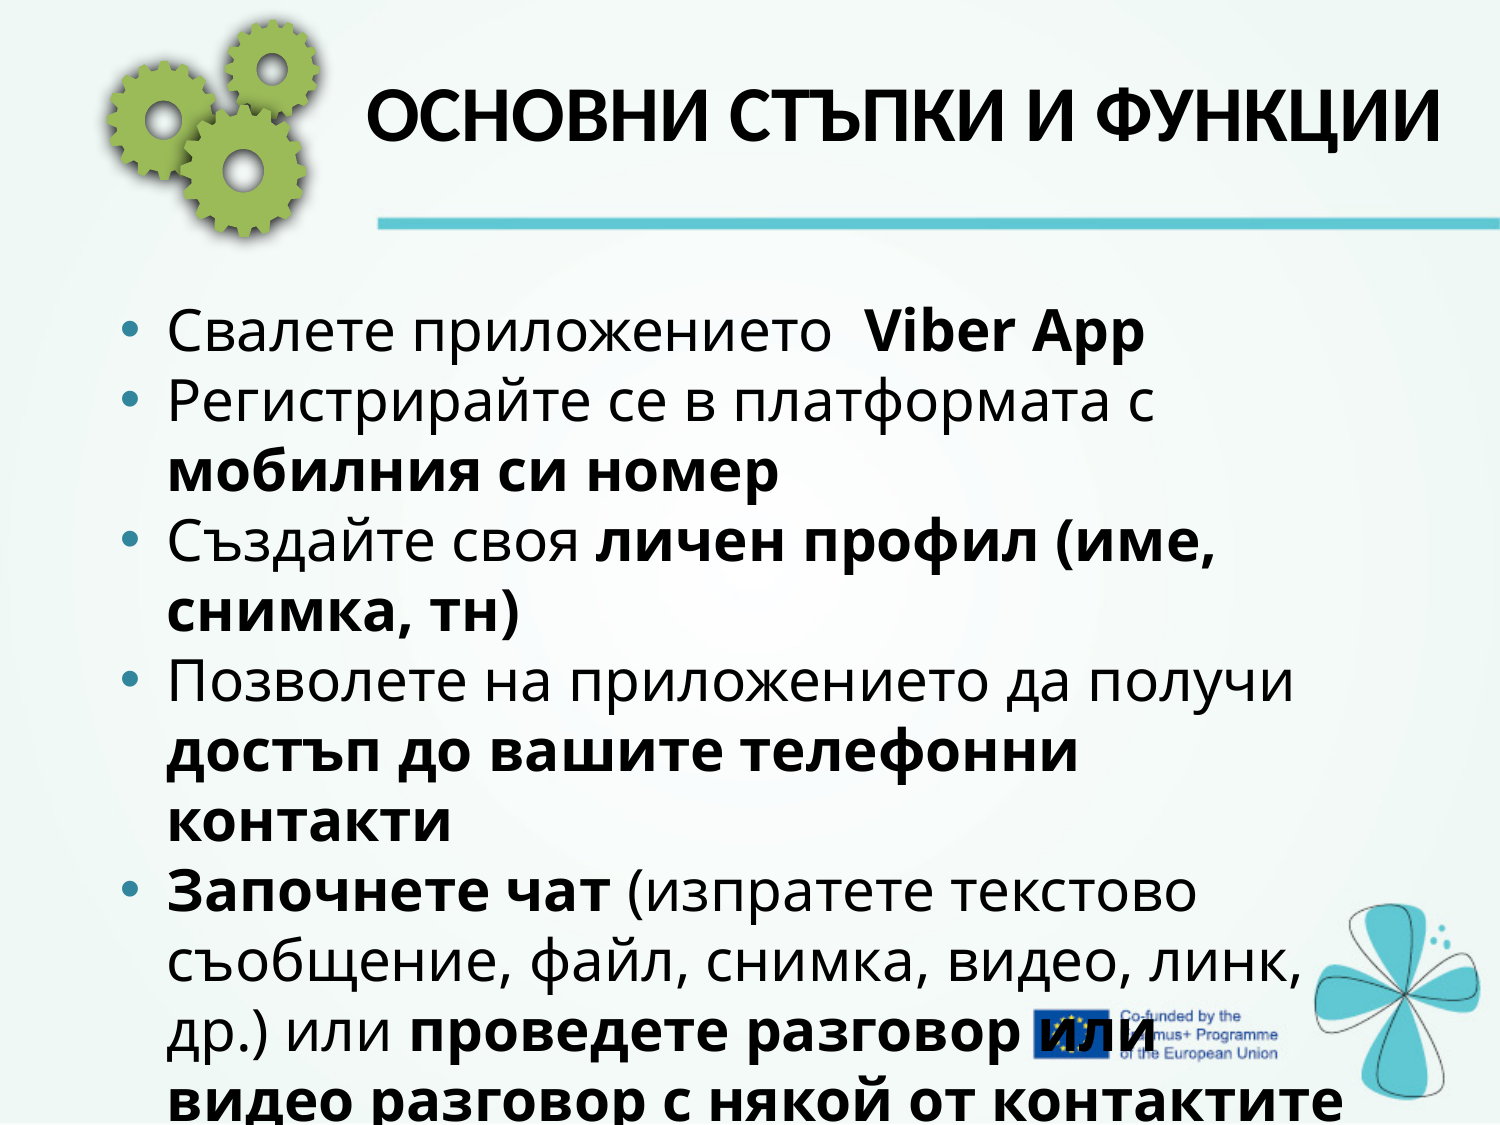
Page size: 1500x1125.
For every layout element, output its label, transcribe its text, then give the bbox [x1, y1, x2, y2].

text_box ОСНОВНИ СТЪПКИ И ФУНКЦИИ [325, 55, 1459, 165]
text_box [106, 19, 320, 237]
text_box Свалете приложението Viber App Регистрирайте се в платформата с мобилния си номер Създайте своя личен профил (име, снимка, тн) Позволете на приложението да получи достъп до вашите телефонни контакти Започнете чат (изпратете текстово съобщение, файл, снимка, видео, линк, др.) или проведете разговор или видео разговор с някой от контактите си. [105, 285, 1376, 1125]
picture [0, 0, 1500, 1125]
